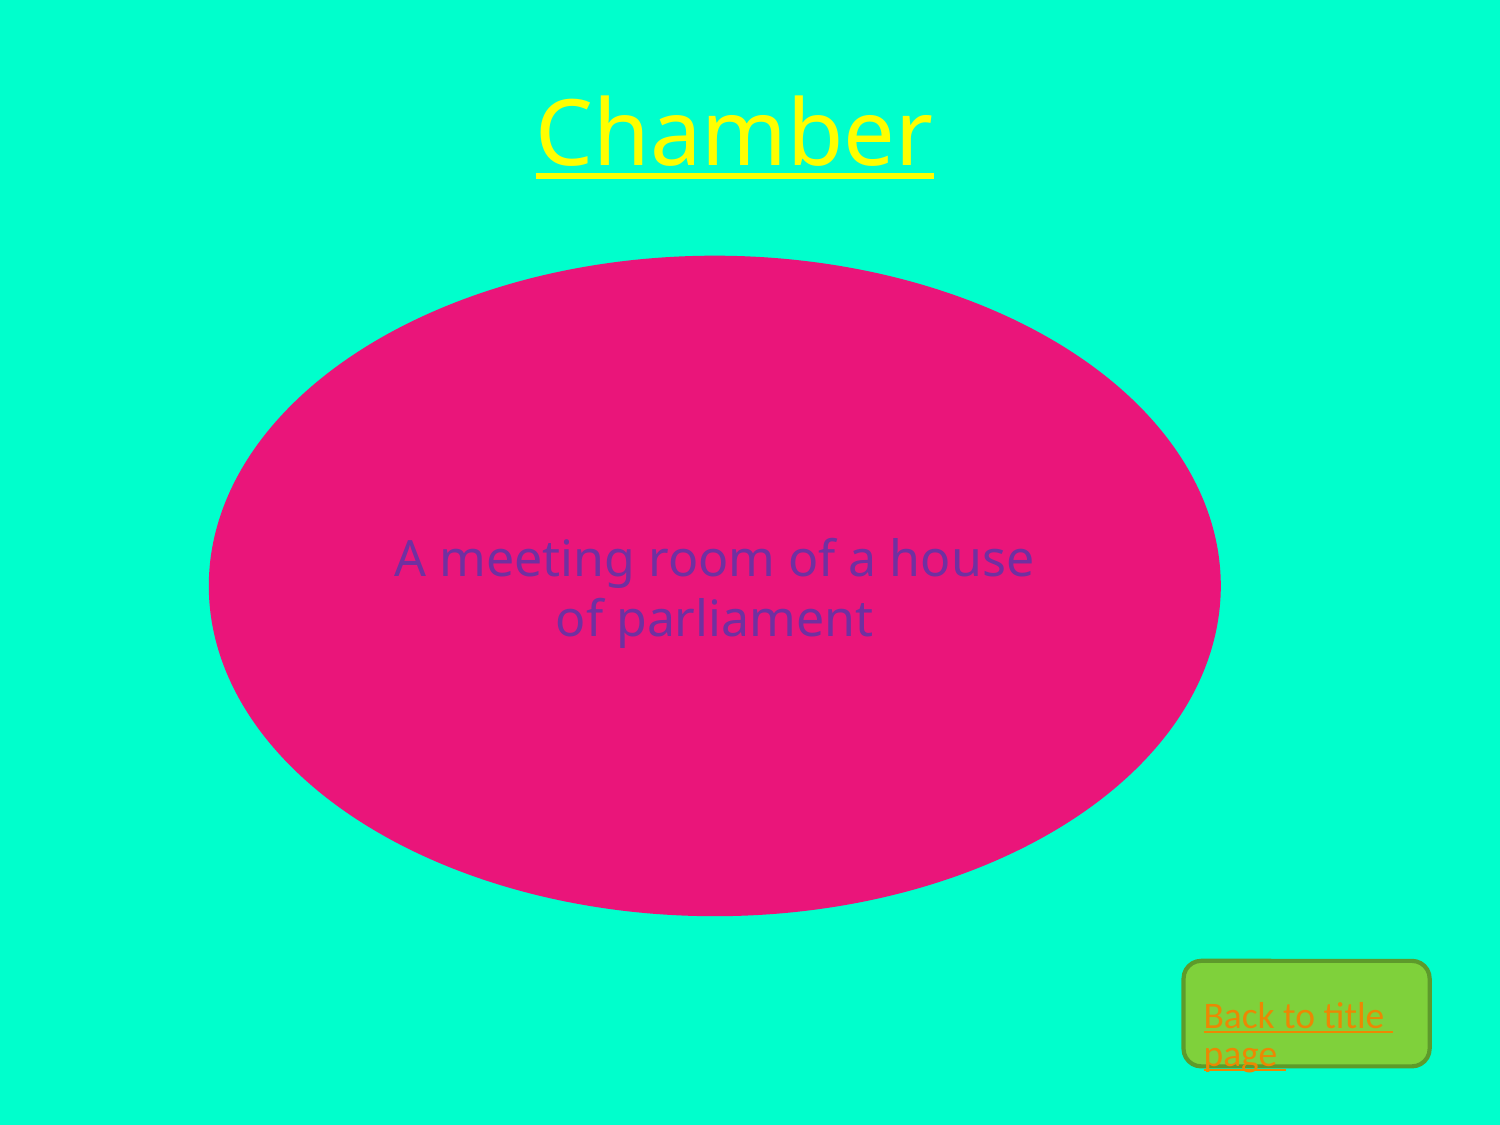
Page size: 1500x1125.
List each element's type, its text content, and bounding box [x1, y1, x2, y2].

title Chamber [70, 35, 1421, 223]
text_box Back to title page [1181, 958, 1432, 1069]
text_box A meeting room of a house of parliament [208, 255, 1221, 917]
